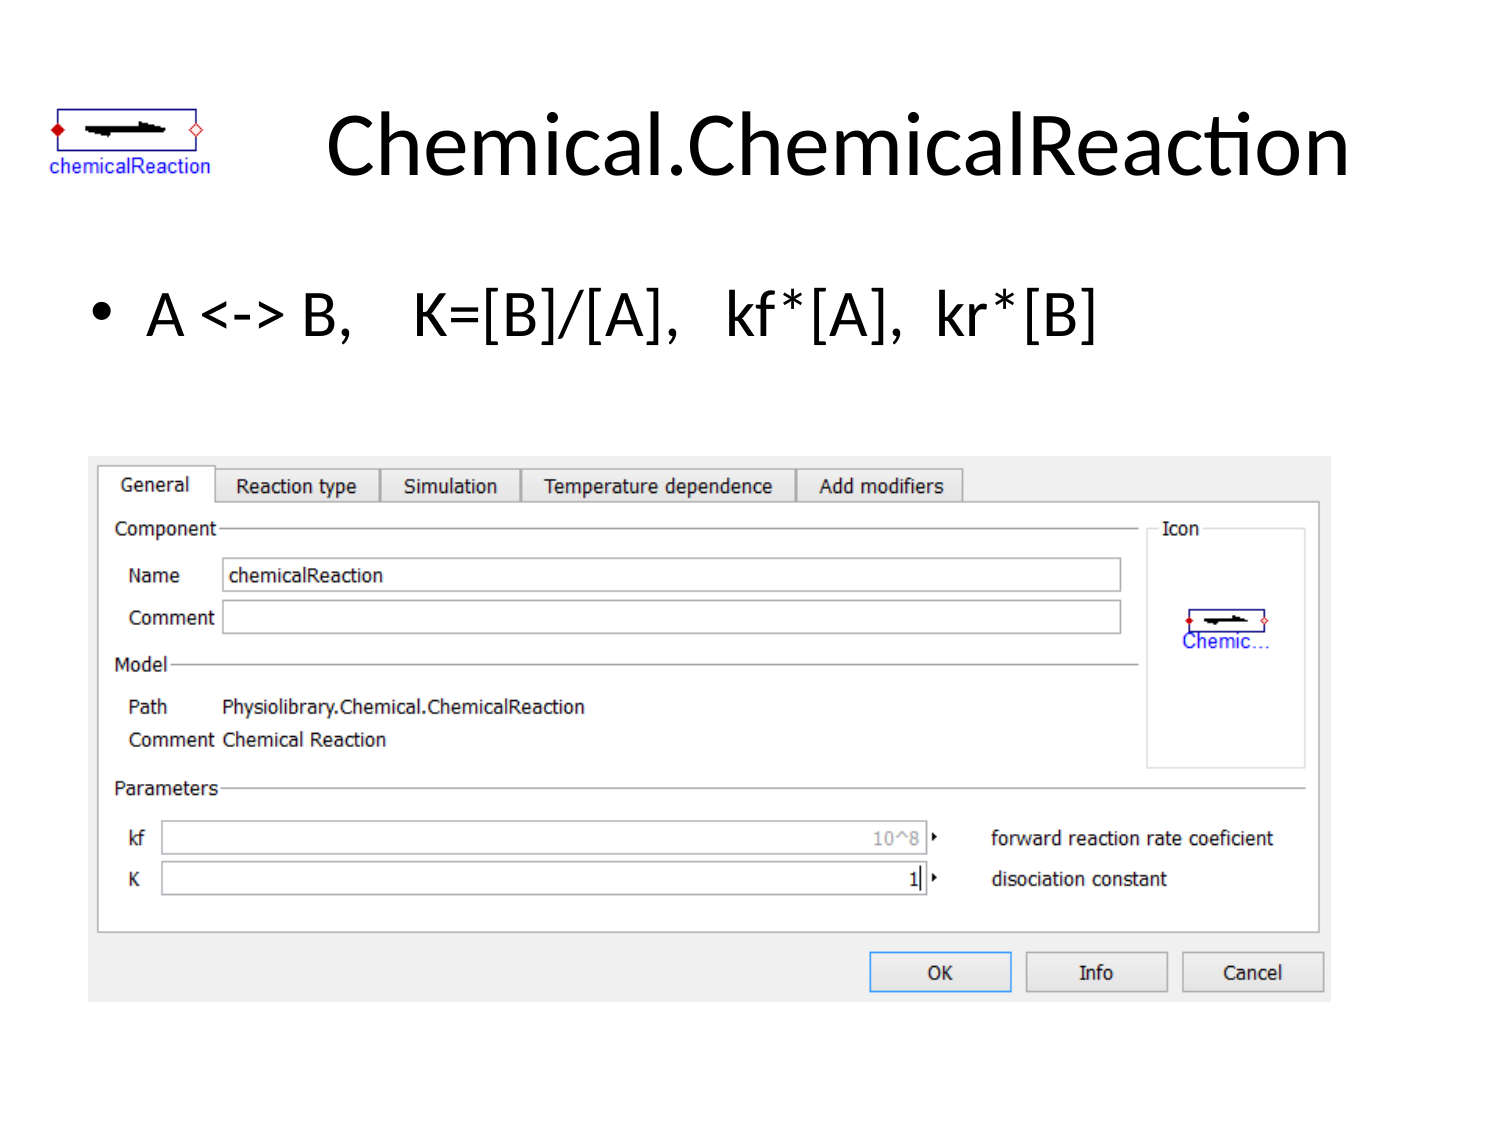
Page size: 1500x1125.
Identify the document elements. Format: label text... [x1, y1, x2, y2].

list A <-> B, K=[B]/[A], kf*[A], kr*[B] [75, 262, 1425, 1005]
picture [29, 54, 230, 205]
picture [88, 455, 1331, 1002]
title Chemical.ChemicalReaction [253, 45, 1425, 233]
